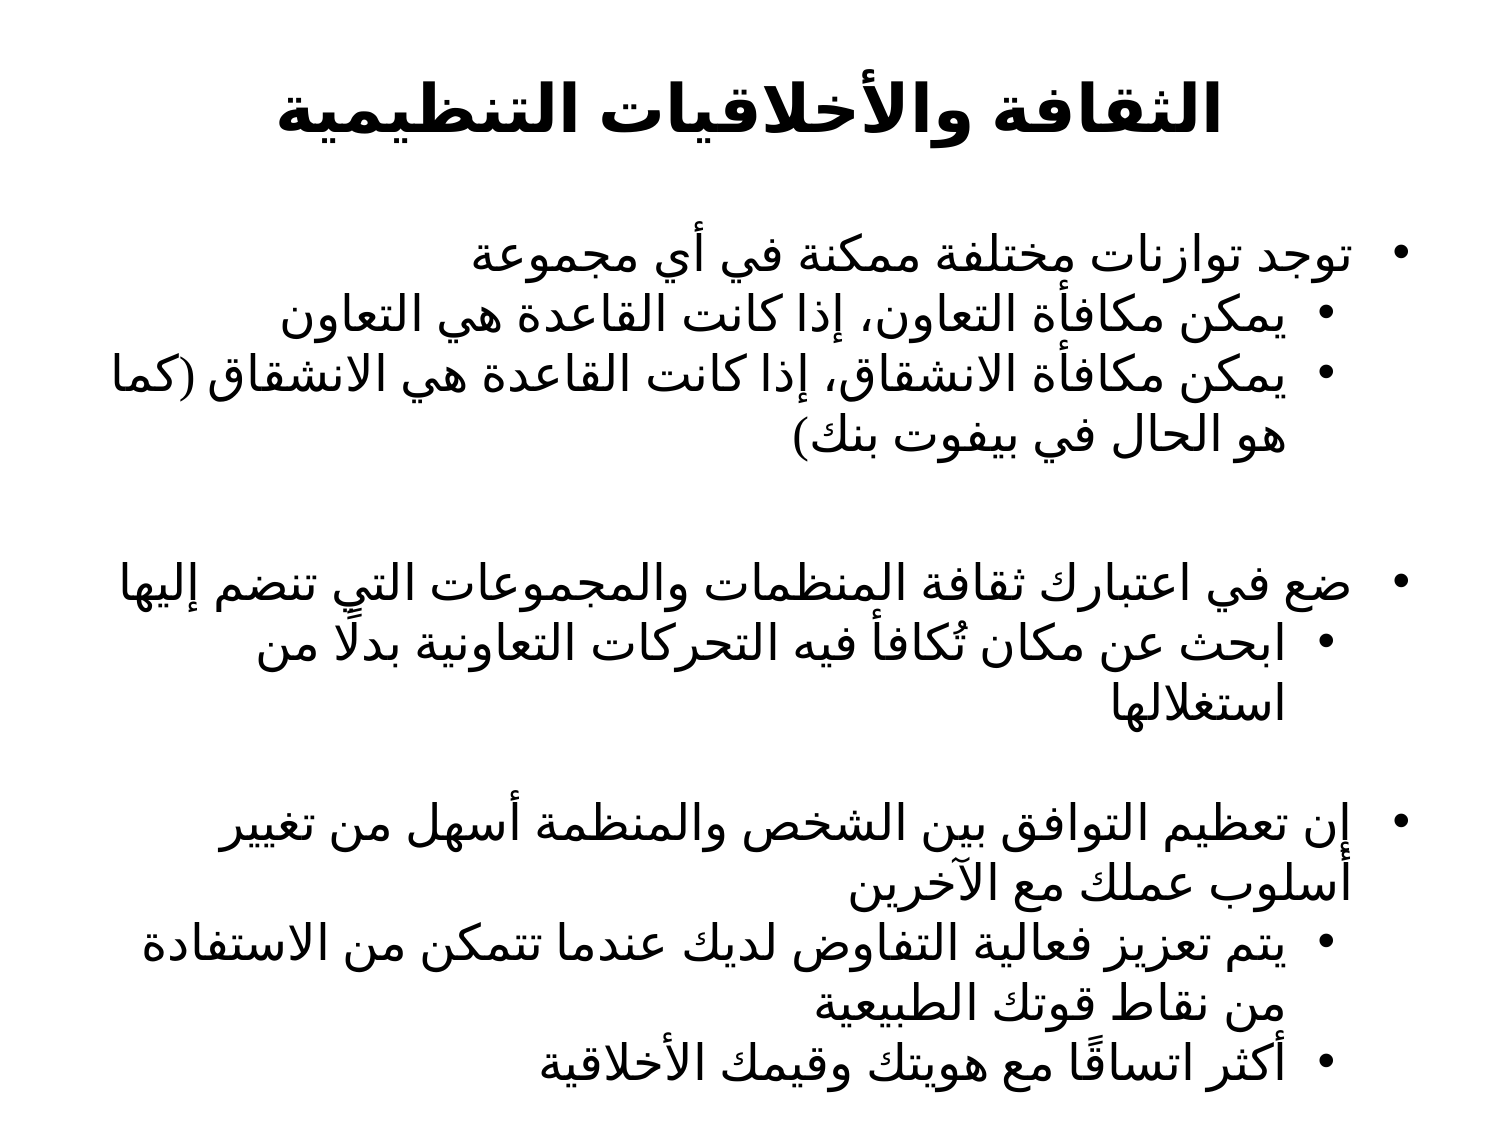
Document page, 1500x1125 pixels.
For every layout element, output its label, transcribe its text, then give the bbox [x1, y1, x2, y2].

title الثقافة والأخلاقيات التنظيمية [75, 12, 1425, 200]
list توجد توازنات مختلفة ممكنة في أي مجموعة يمكن مكافأة التعاون، إذا كانت القاعدة هي التعاون يمكن مكافأة الانشقاق، إذا كانت القاعدة هي الانشقاق (كما هو الحال في بيفوت بنك) ضع في اعتبارك ثقافة المنظمات والمجموعات التي تنضم إليها ابحث عن مكان تُكافأ فيه التحركات التعاونية بدلًا من استغلالها إن تعظيم التوافق بين الشخص والمنظمة أسهل من تغيير أسلوب عملك مع الآخرين يتم تعزيز فعالية التفاوض لديك عندما تتمكن من الاستفادة من نقاط قوتك الطبيعية أكثر اتساقًا مع هويتك وقيمك الأخلاقية [75, 213, 1425, 1099]
